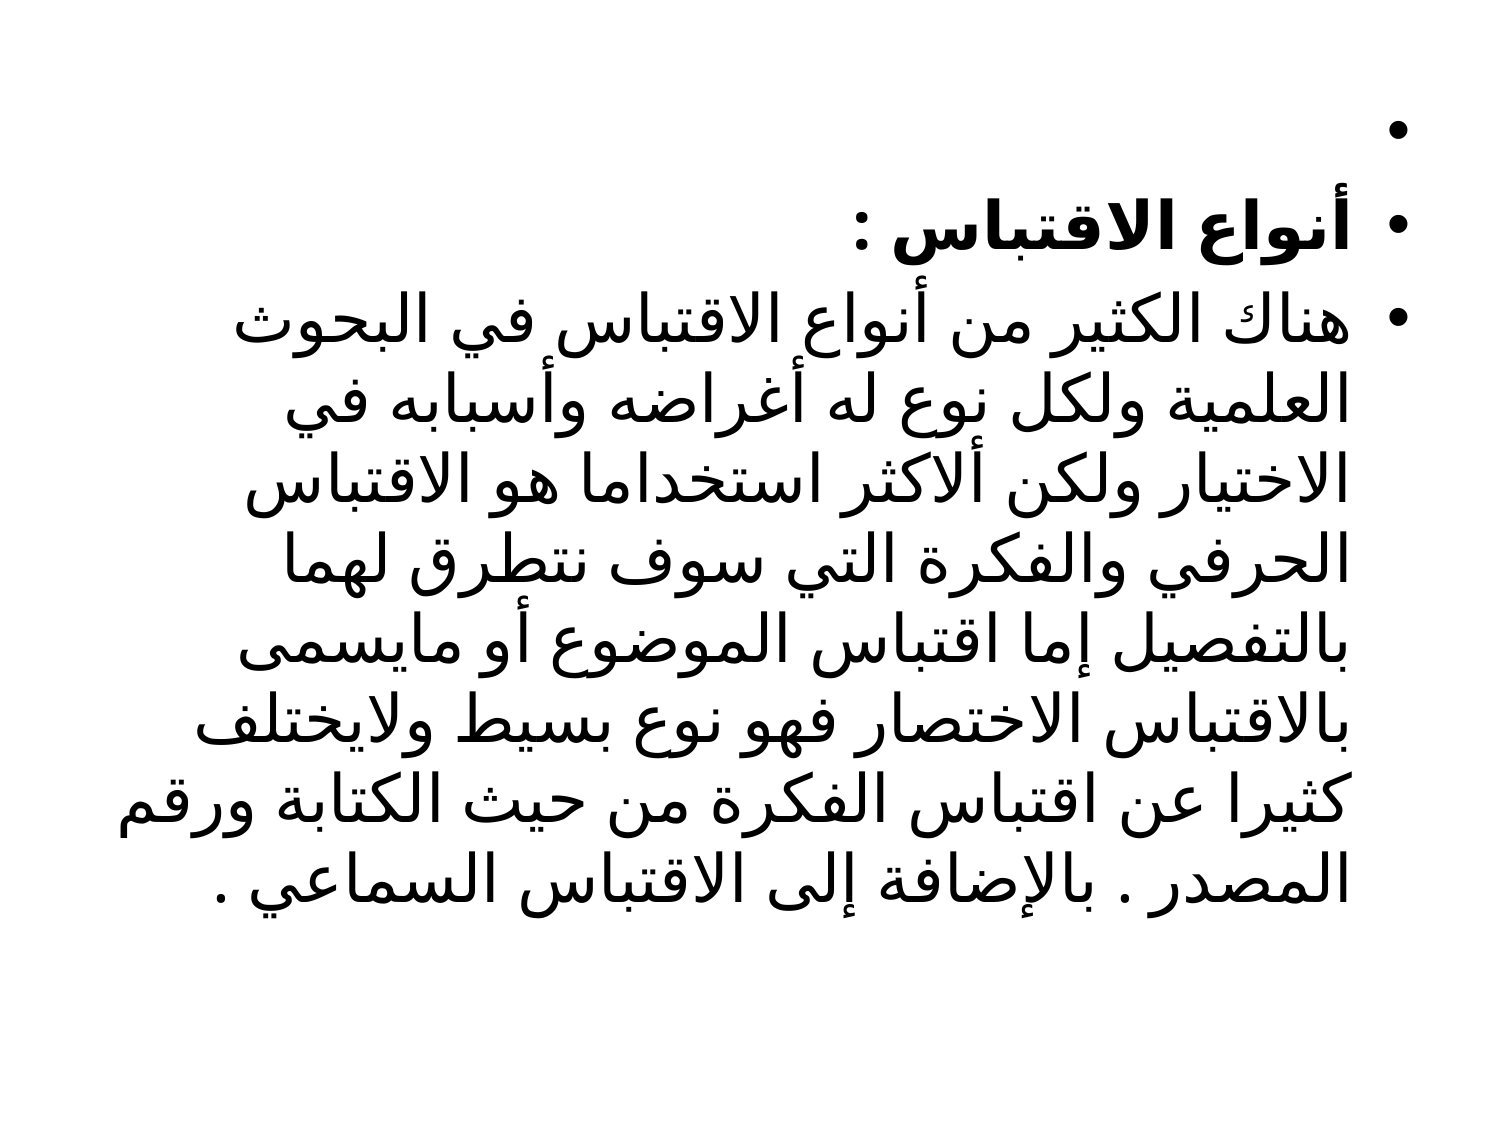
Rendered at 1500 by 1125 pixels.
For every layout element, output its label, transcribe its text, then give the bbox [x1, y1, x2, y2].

list أنواع الاقتباس : هناك الكثير من أنواع الاقتباس في البحوث العلمية ولكل نوع له أغراضه وأسبابه في الاختيار ولكن ألاكثر استخداما هو الاقتباس الحرفي والفكرة التي سوف نتطرق لهما بالتفصيل إما اقتباس الموضوع أو مايسمى بالاقتباس الاختصار فهو نوع بسيط ولايختلف كثيرا عن اقتباس الفكرة من حيث الكتابة ورقم المصدر . بالإضافة إلى الاقتباس السماعي . [75, 82, 1425, 1005]
